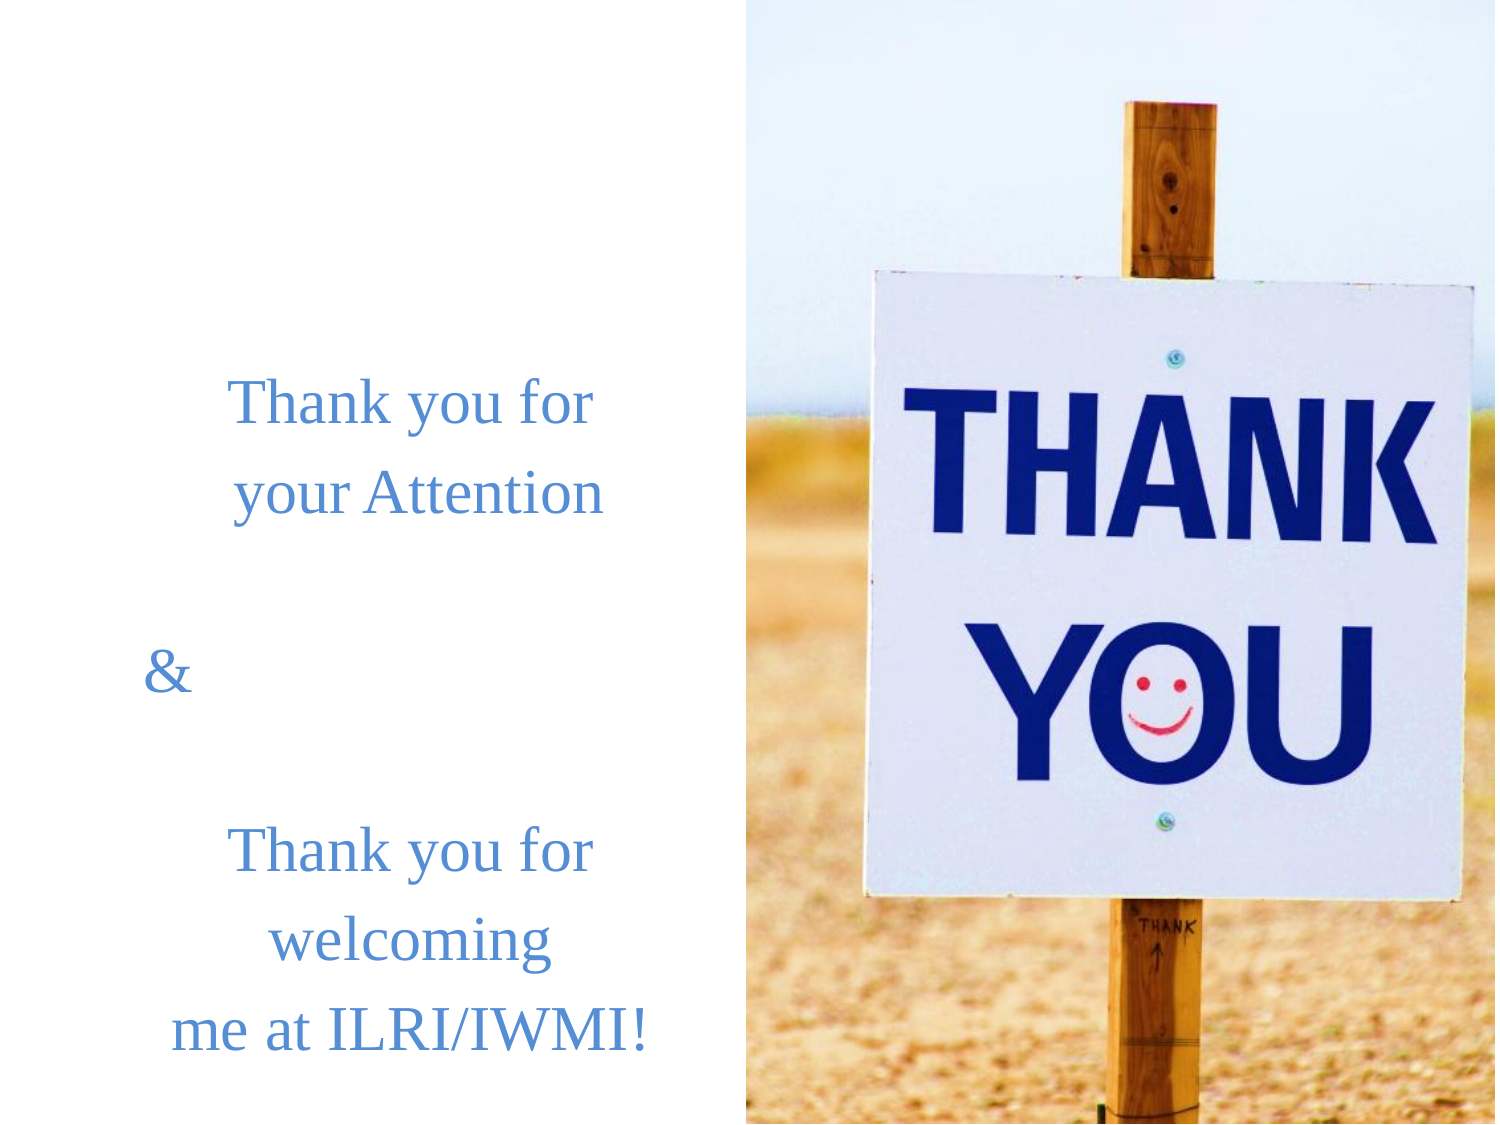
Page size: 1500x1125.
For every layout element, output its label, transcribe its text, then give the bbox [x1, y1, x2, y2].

picture [746, 0, 1496, 1125]
list Thank you for your Attention & Thank you for welcoming me at ILRI/IWMI! [75, 262, 741, 1075]
